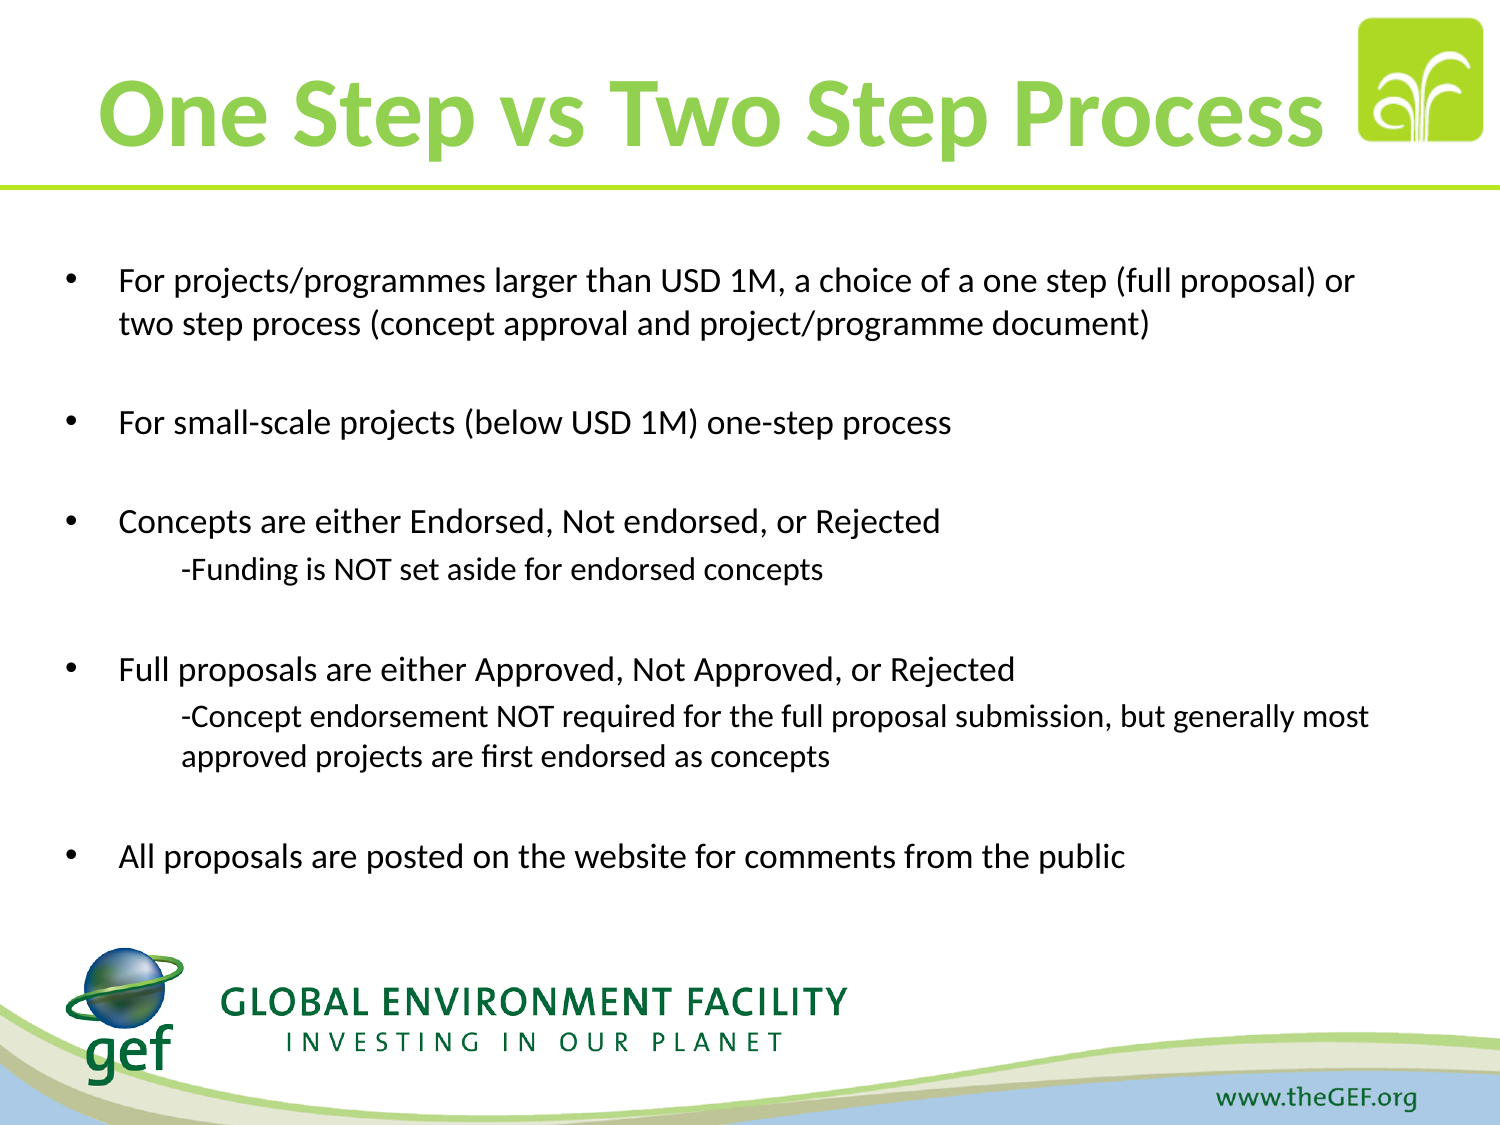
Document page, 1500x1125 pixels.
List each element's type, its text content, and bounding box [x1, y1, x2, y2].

list For projects/programmes larger than USD 1M, a choice of a one step (full proposal) or two step process (concept approval and project/programme document) For small-scale projects (below USD 1M) one-step process Concepts are either Endorsed, Not endorsed, or Rejected -Funding is NOT set aside for endorsed concepts Full proposals are either Approved, Not Approved, or Rejected -Concept endorsement NOT required for the full proposal submission, but generally most approved projects are first endorsed as concepts All proposals are posted on the website for comments from the public [49, 199, 1401, 926]
title One Step vs Two Step Process [24, 24, 1401, 185]
picture [0, 920, 1500, 1125]
picture [1324, 0, 1500, 156]
